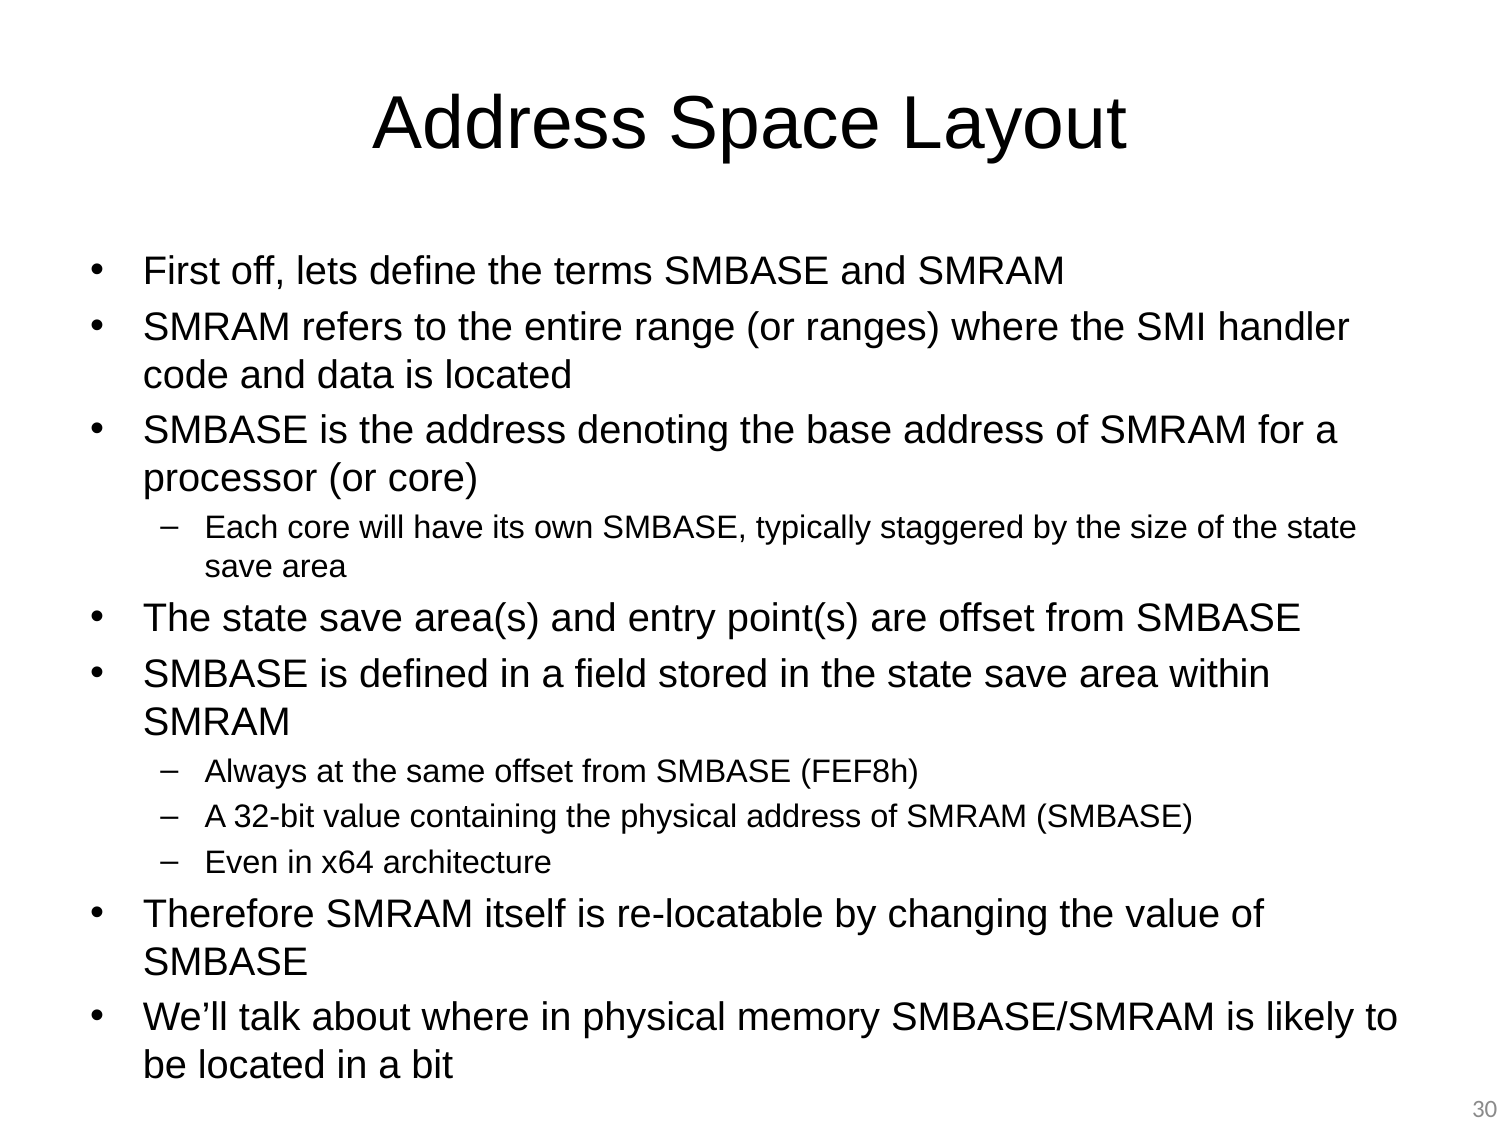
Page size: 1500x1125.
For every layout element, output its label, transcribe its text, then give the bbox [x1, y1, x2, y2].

slide_number 30 [1162, 1077, 1500, 1125]
title Address Space Layout [75, 24, 1425, 213]
list First off, lets define the terms SMBASE and SMRAM SMRAM refers to the entire range (or ranges) where the SMI handler code and data is located SMBASE is the address denoting the base address of SMRAM for a processor (or core) Each core will have its own SMBASE, typically staggered by the size of the state save area The state save area(s) and entry point(s) are offset from SMBASE SMBASE is defined in a field stored in the state save area within SMRAM Always at the same offset from SMBASE (FEF8h) A 32-bit value containing the physical address of SMRAM (SMBASE) Even in x64 architecture Therefore SMRAM itself is re-locatable by changing the value of SMBASE We’ll talk about where in physical memory SMBASE/SMRAM is likely to be located in a bit [75, 237, 1425, 1100]
